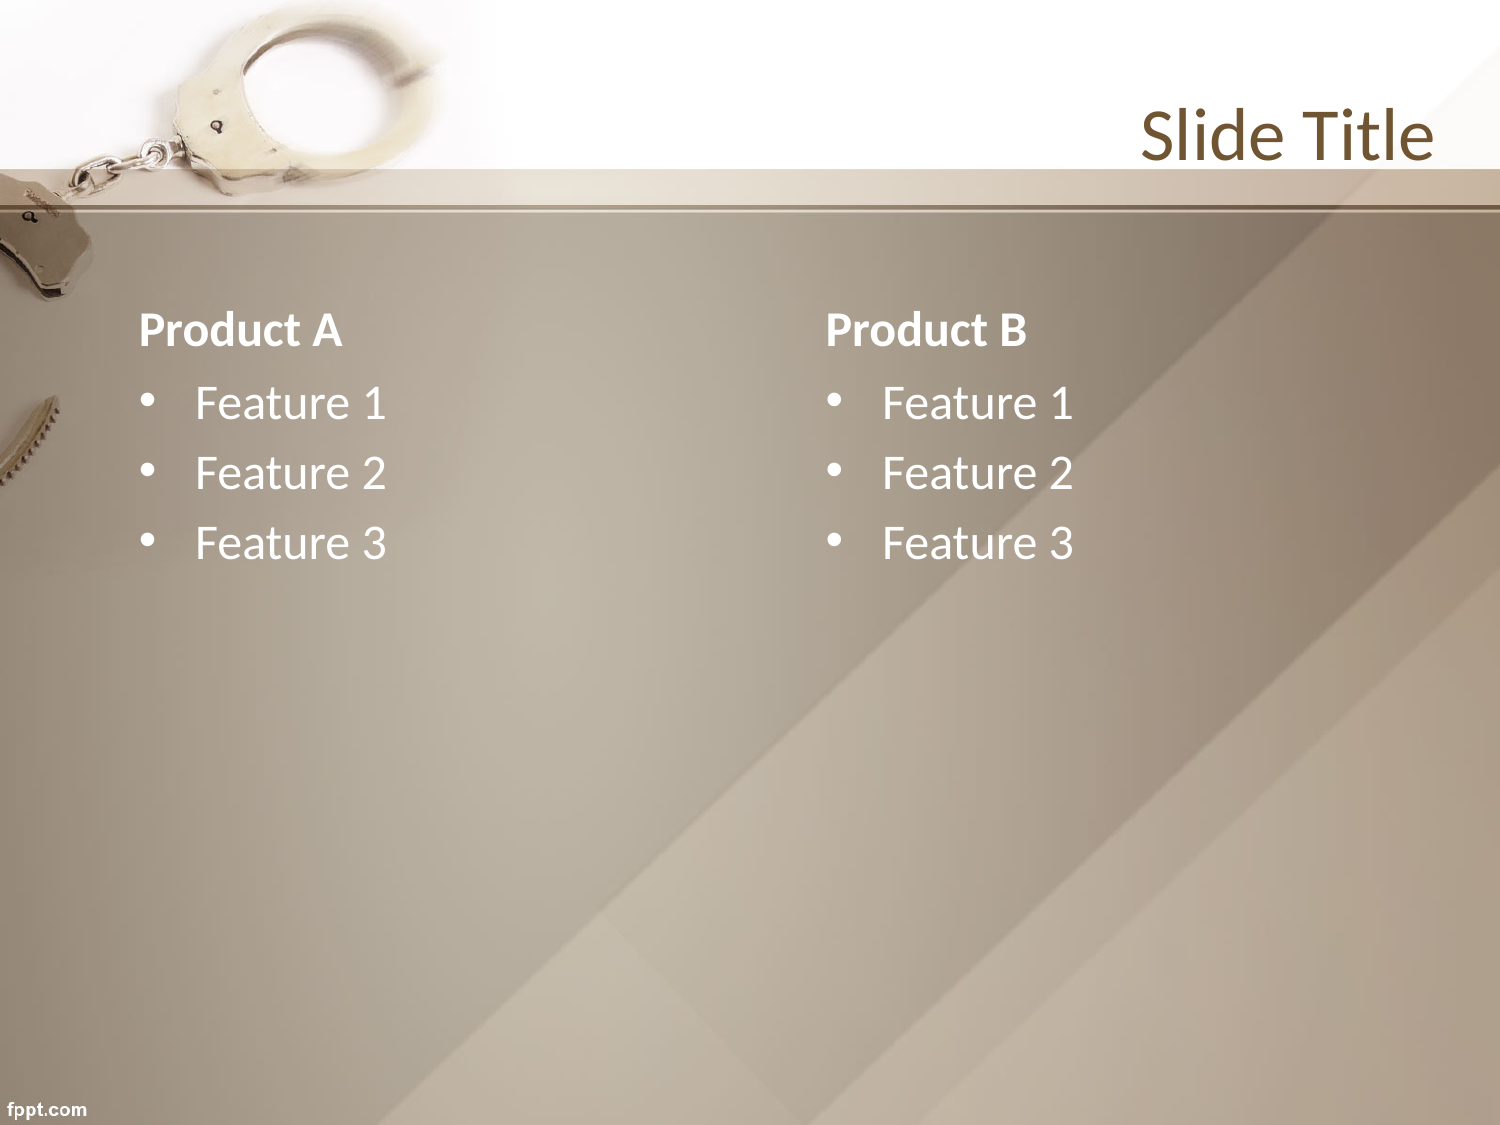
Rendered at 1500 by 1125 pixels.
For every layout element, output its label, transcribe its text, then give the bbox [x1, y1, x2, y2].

list Feature 1 Feature 2 Feature 3 [123, 362, 787, 860]
list Feature 1 Feature 2 Feature 3 [810, 362, 1474, 860]
picture [0, 0, 1500, 1125]
list Product A [123, 258, 787, 362]
list Product B [810, 258, 1474, 362]
title Slide Title [123, 36, 1452, 224]
